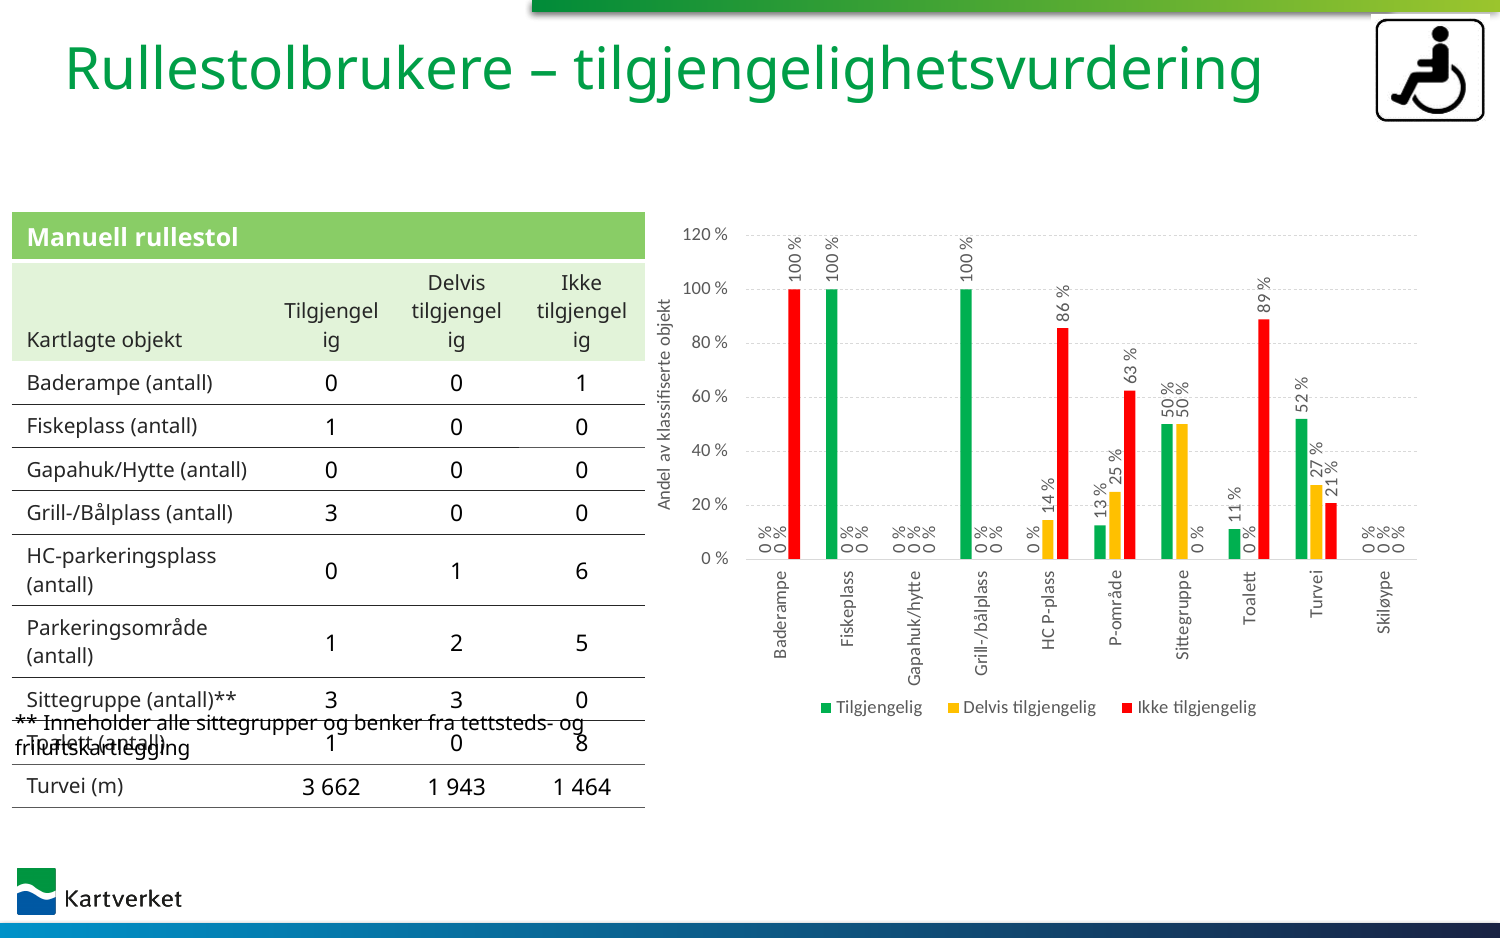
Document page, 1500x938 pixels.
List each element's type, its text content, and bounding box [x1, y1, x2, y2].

table_cell 0 [519, 491, 638, 534]
table_cell 3 662 [269, 768, 394, 807]
table_cell 0 [519, 405, 638, 447]
table_cell 6 [519, 535, 638, 605]
table_cell Sittegruppe (antall)** [12, 678, 269, 702]
table_cell Turvei (m) [12, 768, 269, 807]
table_cell 1 [519, 361, 638, 404]
table_cell 1 [269, 606, 394, 677]
table_cell Gapahuk/Hytte (antall) [12, 448, 269, 490]
table_cell Grill-/Bålplass (antall) [12, 491, 269, 534]
table_cell 1 [269, 405, 394, 447]
table_cell 0 [394, 491, 519, 534]
table_cell HC-parkeringsplass (antall) [12, 535, 269, 605]
table_cell 0 [394, 405, 519, 447]
table_cell 1 464 [519, 768, 645, 807]
table_cell Tilgjengelig [269, 263, 394, 361]
table_cell 0 [269, 361, 394, 404]
table_cell Fiskeplass (antall) [12, 405, 269, 447]
table_cell 1 943 [394, 768, 519, 807]
table_cell 5 [519, 606, 638, 677]
table_cell 3 [269, 491, 394, 534]
table_cell Baderampe (antall) [12, 361, 269, 404]
table_cell 1 [394, 535, 519, 605]
table_cell 3 [269, 678, 394, 702]
table_cell 0 [519, 448, 638, 490]
table_cell Kartlagte objekt [12, 263, 269, 361]
table_cell 3 [394, 678, 519, 702]
table_cell 0 [269, 535, 394, 605]
table_header Manuell rullestol [12, 212, 645, 259]
table_cell Ikke tilgjengelig [519, 263, 638, 361]
table_cell 2 [394, 606, 519, 677]
picture [643, 218, 1427, 728]
text_box Rullestolbrukere – tilgjengelighetsvurdering [49, 12, 1372, 109]
table_cell 0 [394, 448, 519, 490]
picture [1371, 13, 1491, 127]
text_box ** Inneholder alle sittegrupper og benker fra tettsteds- og friluftskartlegging [0, 702, 745, 768]
table_cell 0 [269, 448, 394, 490]
table_cell 0 [519, 678, 638, 702]
table_cell 0 [394, 361, 519, 404]
table_cell Parkeringsområde (antall) [12, 606, 269, 677]
table_cell Delvis tilgjengelig [394, 263, 519, 361]
